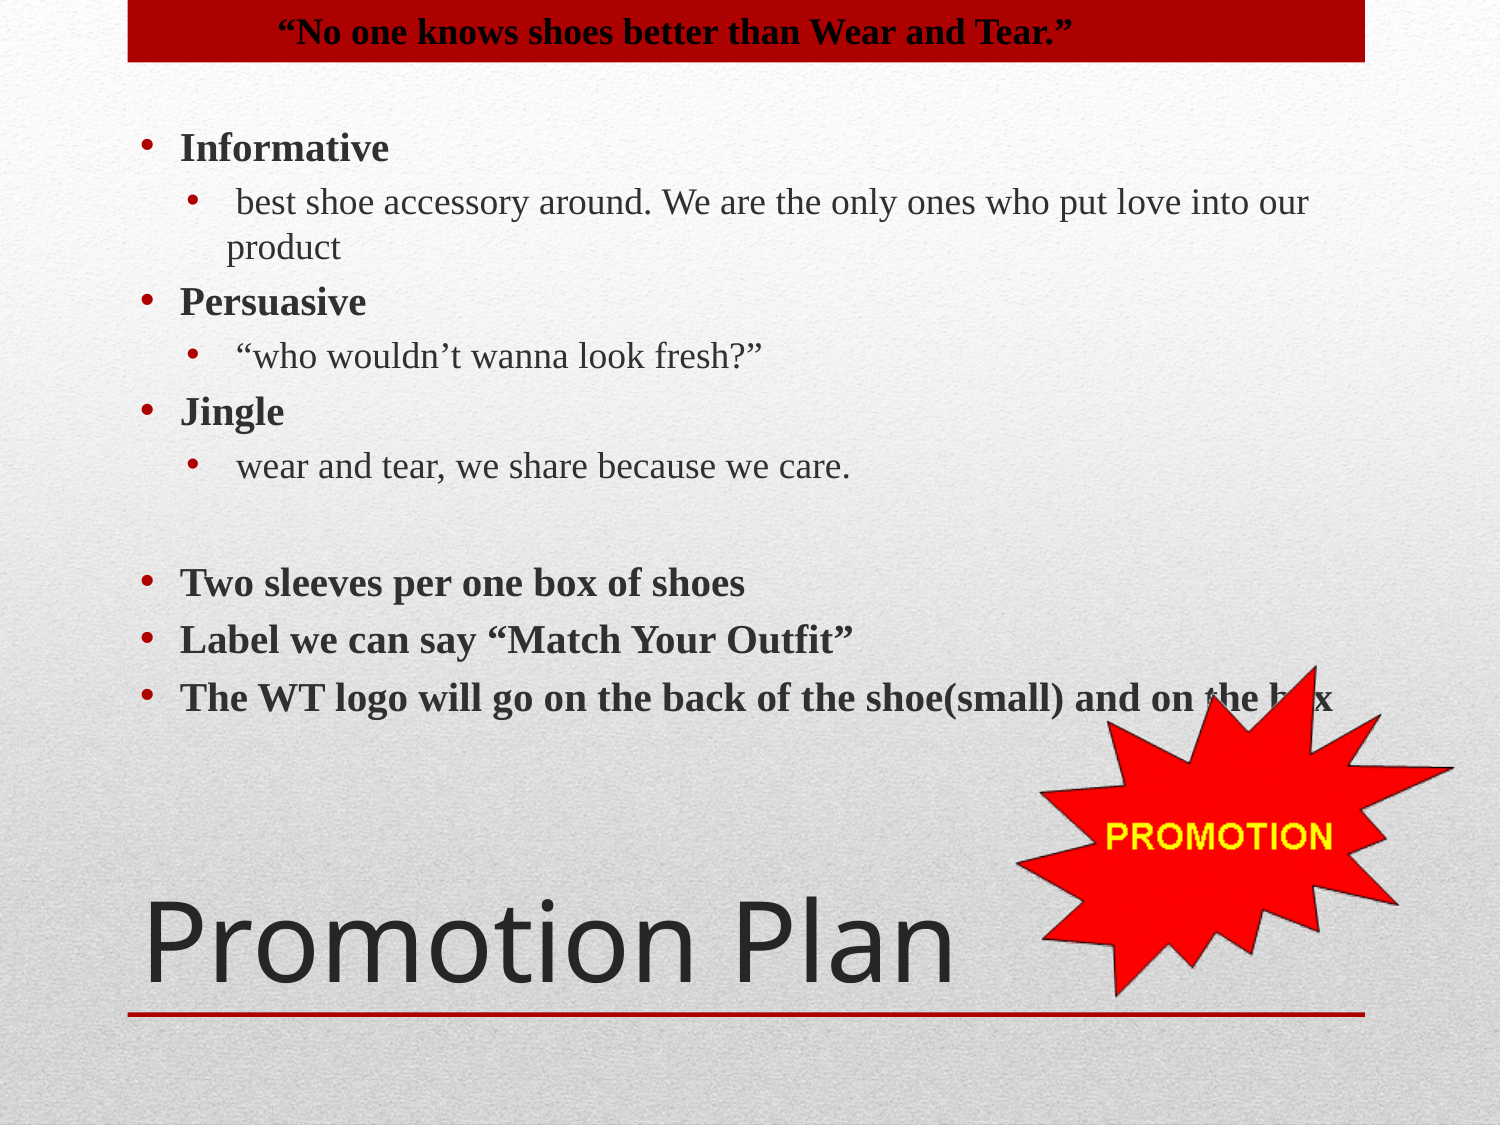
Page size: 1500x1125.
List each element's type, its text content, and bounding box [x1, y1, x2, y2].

text_box “No one knows shoes better than Wear and Tear.” [262, 0, 1425, 105]
title Promotion Plan [125, 750, 1238, 1013]
list Informative best shoe accessory around. We are the only ones who put love into our product Persuasive “who wouldn’t wanna look fresh?” Jingle wear and tear, we share because we care. Two sleeves per one box of shoes Label we can say “Match Your Outfit” The WT logo will go on the back of the shoe(small) and on the box [125, 112, 1363, 750]
picture [1011, 661, 1461, 1001]
